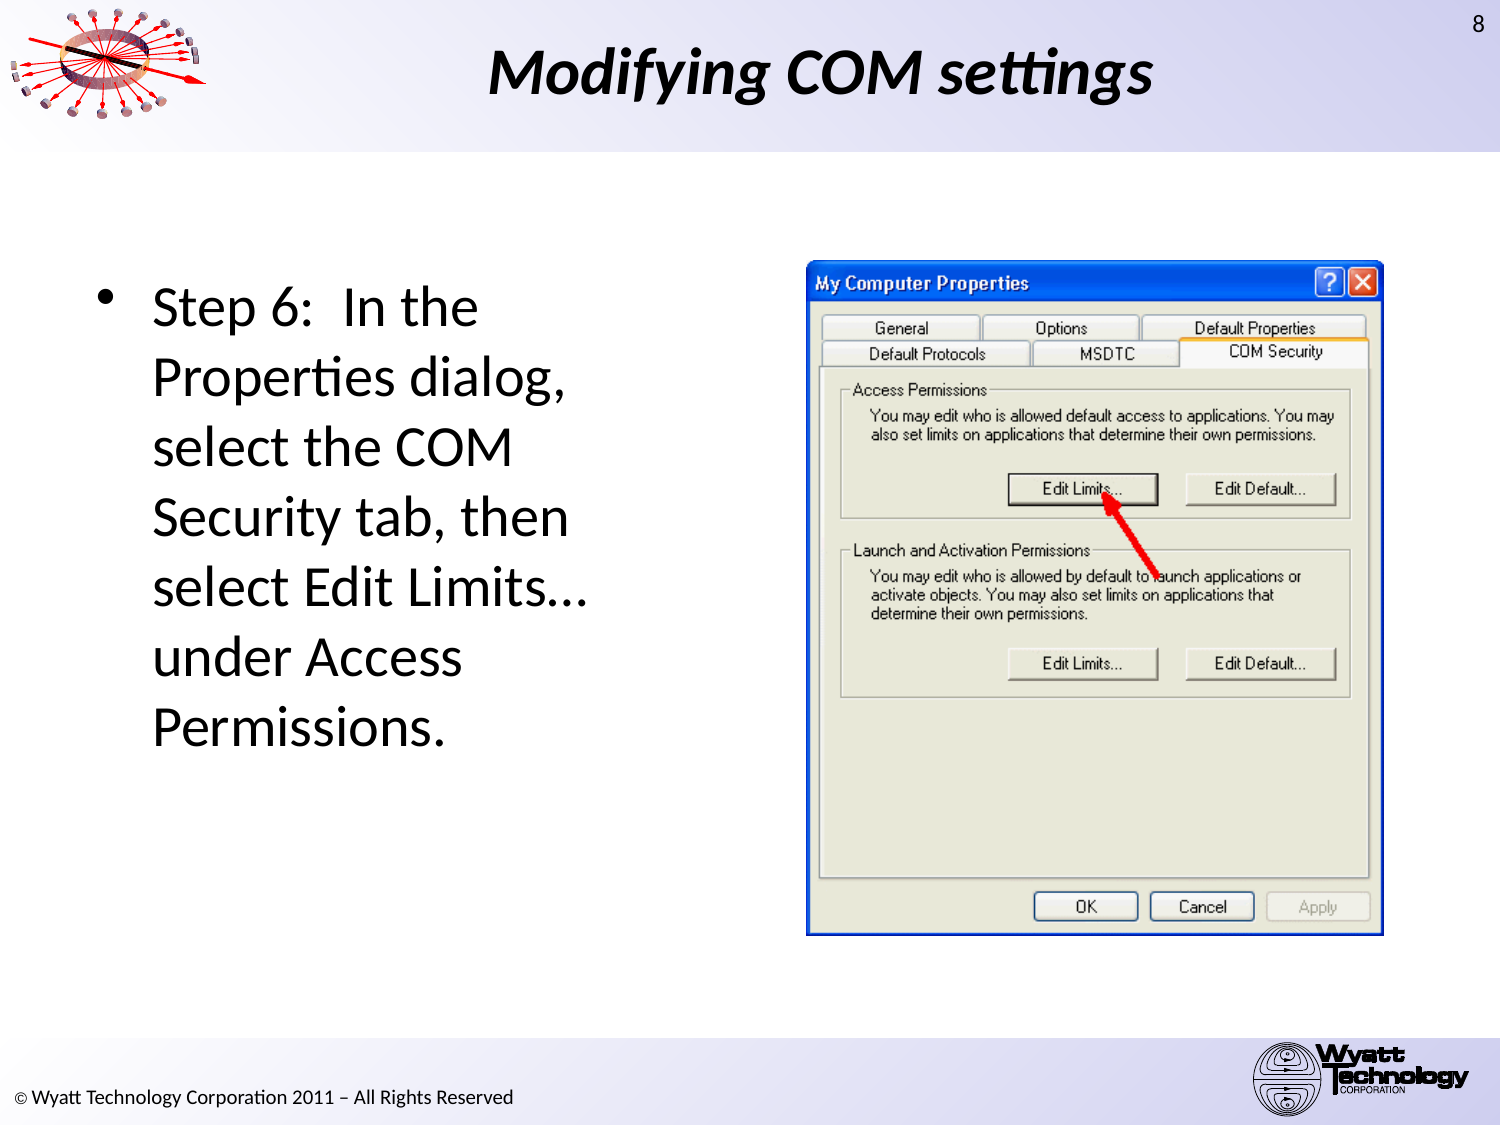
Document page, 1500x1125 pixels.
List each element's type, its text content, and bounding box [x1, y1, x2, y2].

list Step 6: In the Properties dialog, select the COM Security tab, then select Edit Limits… under Access Permissions. [80, 260, 707, 936]
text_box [806, 260, 1384, 936]
title Modifying COM settings [217, 20, 1424, 115]
